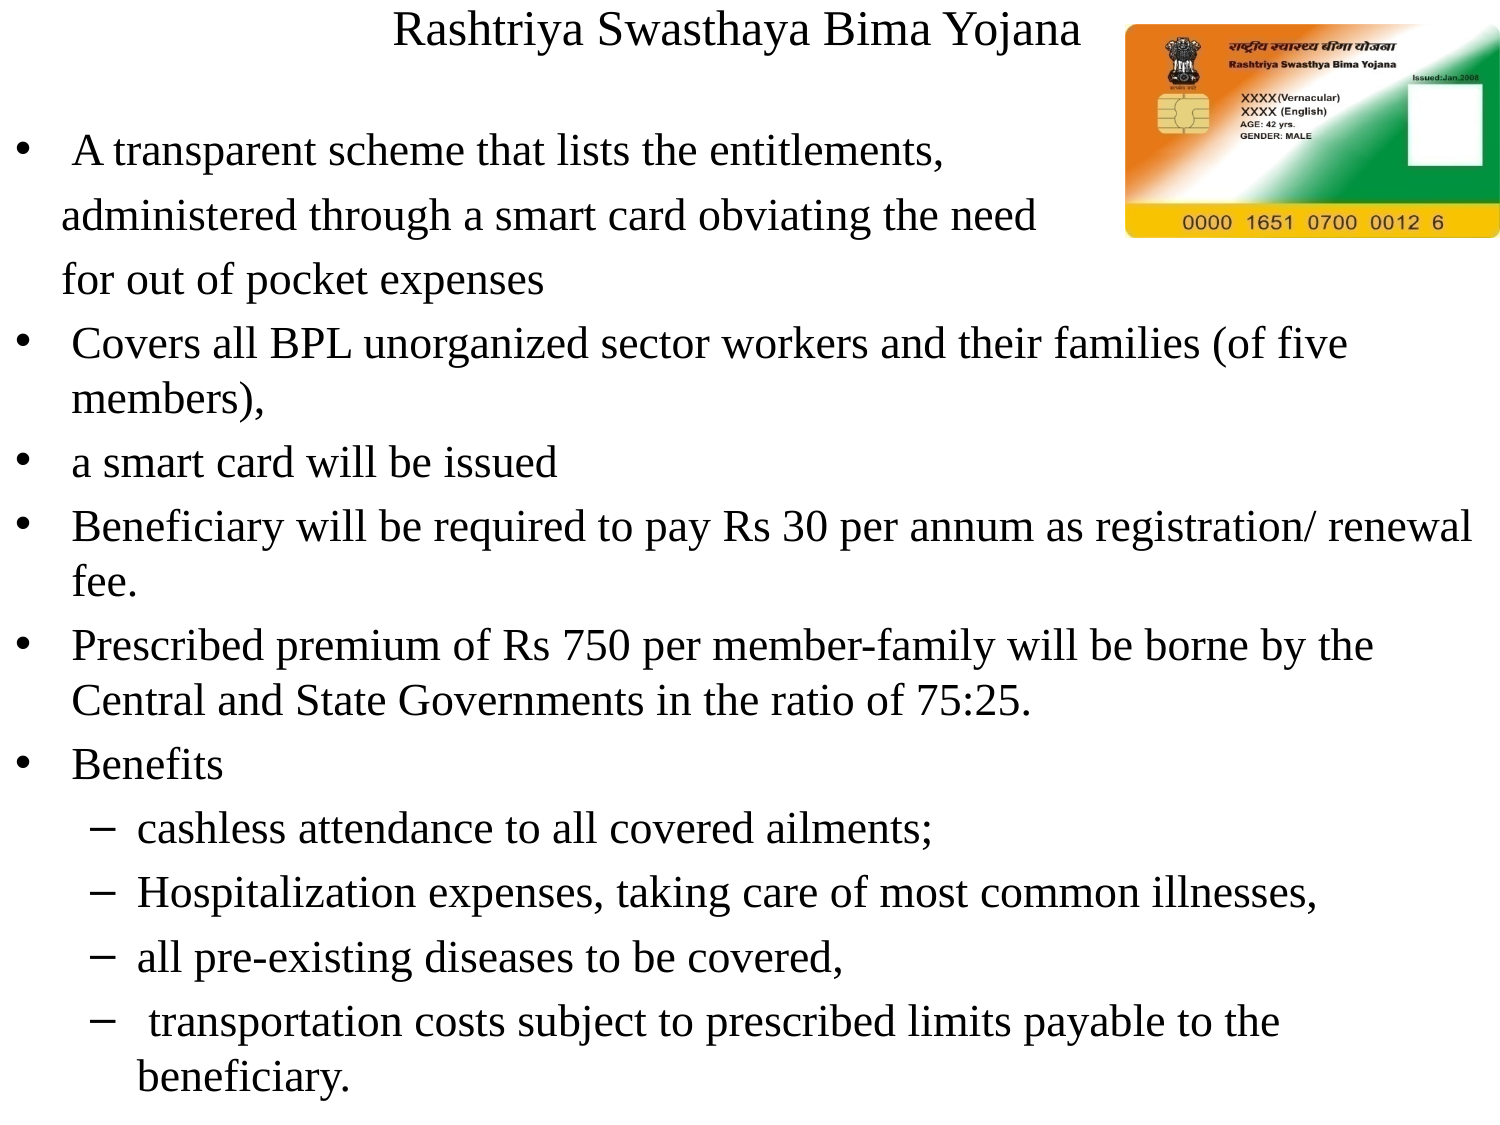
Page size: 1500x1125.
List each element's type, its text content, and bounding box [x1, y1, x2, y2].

list A transparent scheme that lists the entitlements, administered through a smart card obviating the need for out of pocket expenses Covers all BPL unorganized sector workers and their families (of five members), a smart card will be issued Beneficiary will be required to pay Rs 30 per annum as registration/ renewal fee. Prescribed premium of Rs 750 per member-family will be borne by the Central and State Governments in the ratio of 75:25. Benefits cashless attendance to all covered ailments; Hospitalization expenses, taking care of most common illnesses, all pre-existing diseases to be covered, transportation costs subject to prescribed limits payable to the beneficiary. [0, 112, 1500, 1125]
title Rashtriya Swasthaya Bima Yojana [24, 0, 1450, 112]
picture [1124, 24, 1500, 238]
